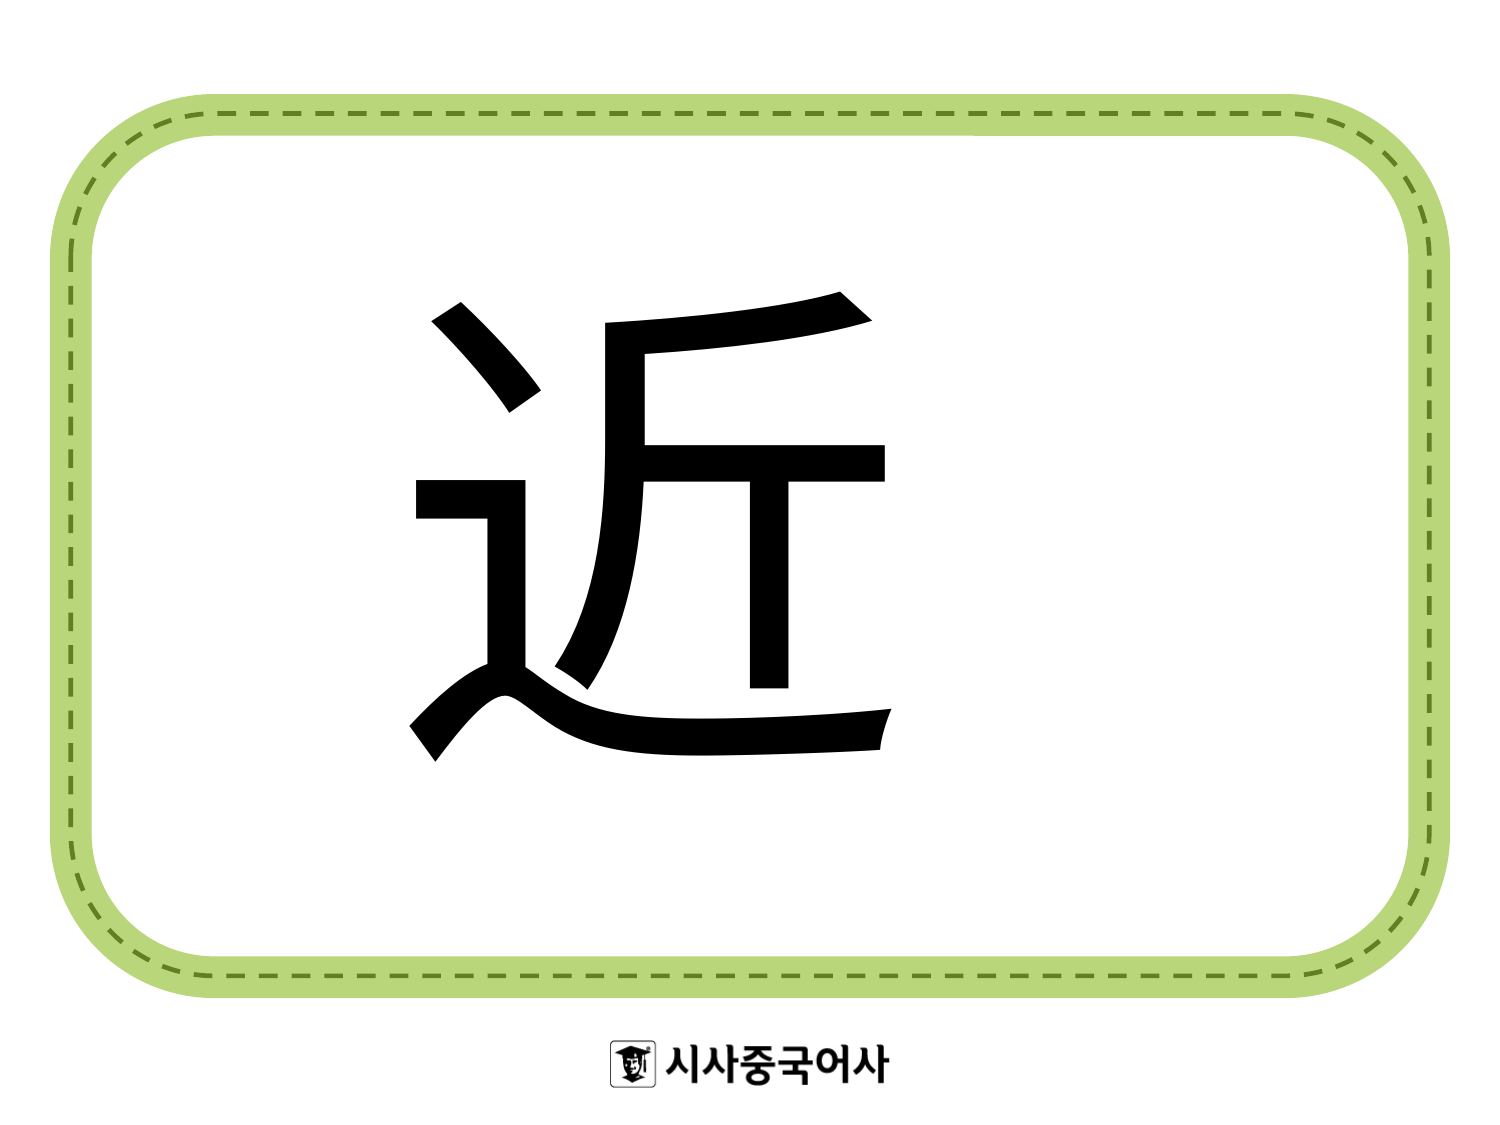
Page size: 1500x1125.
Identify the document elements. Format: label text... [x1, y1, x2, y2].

picture [602, 1034, 898, 1094]
text_box 近 [145, 189, 1354, 853]
